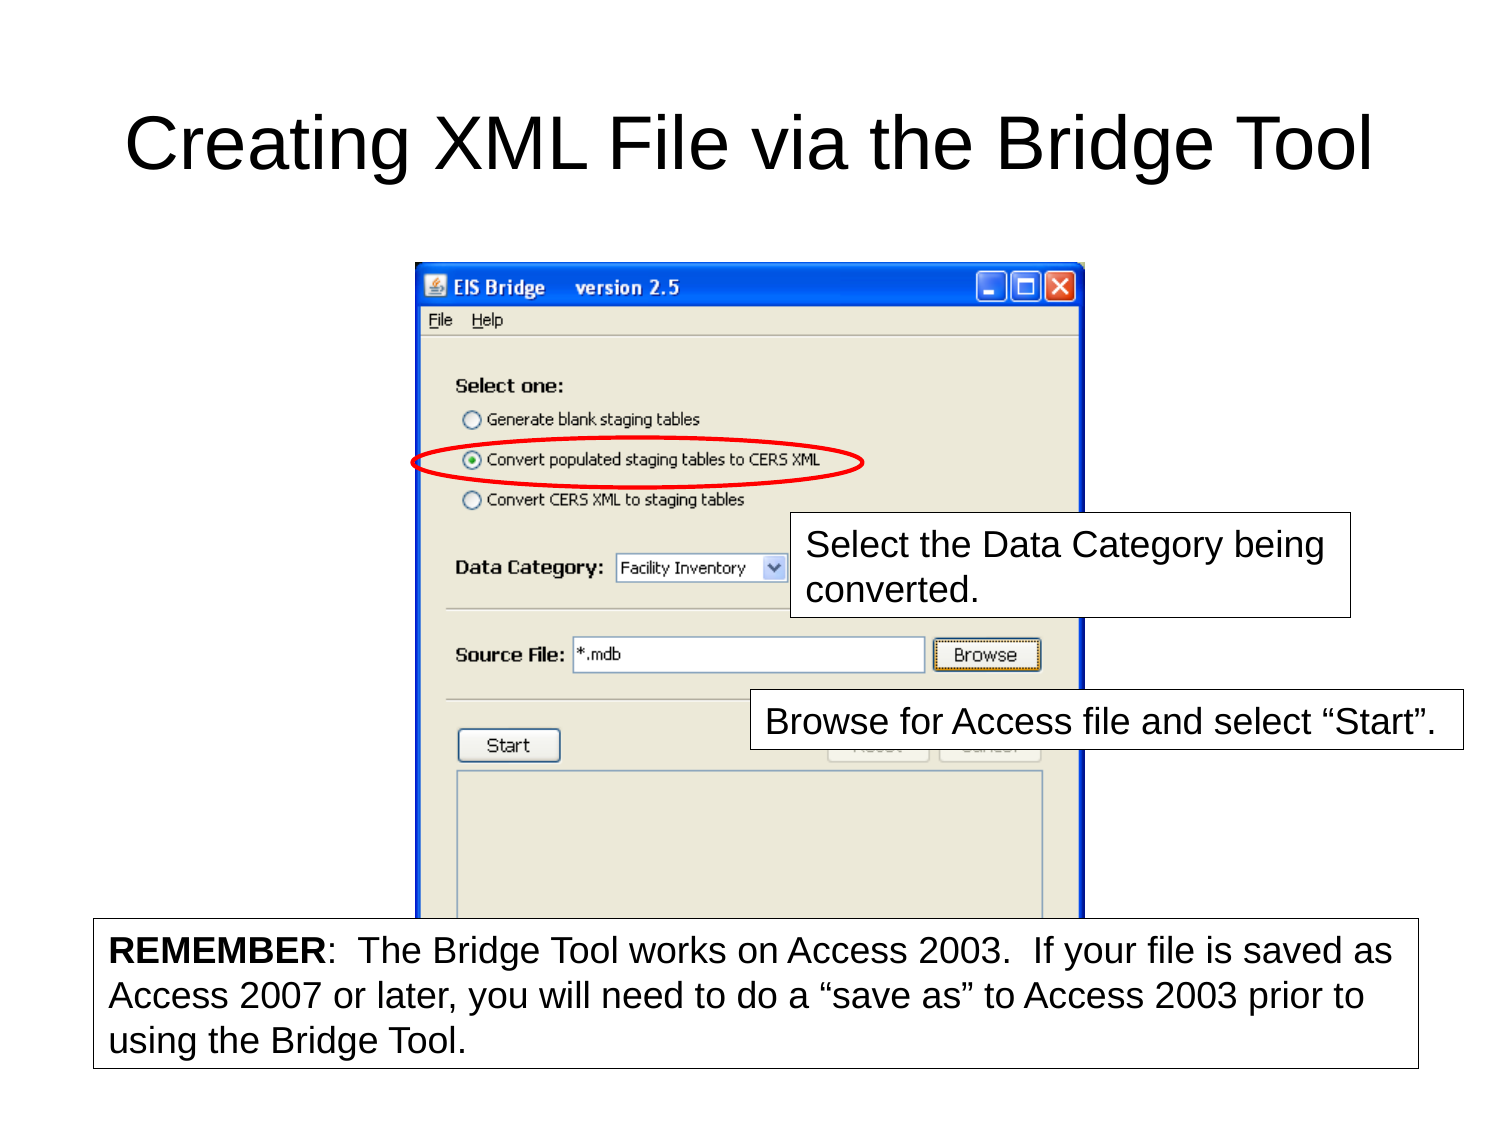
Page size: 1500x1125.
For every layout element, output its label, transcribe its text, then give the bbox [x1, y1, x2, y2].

text_box Select the Data Category being converted. [1091, 512, 1351, 618]
title Creating XML File via the Bridge Tool [74, 44, 1426, 233]
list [415, 262, 1085, 1006]
text_box Browse for Access file and select “Start”. [1091, 689, 1464, 750]
text_box REMEMBER: The Bridge Tool works on Access 2003. If your file is saved as Access 2007 or later, you will need to do a “save as” to Access 2003 prior to using the Bridge Tool. [93, 918, 1419, 1069]
